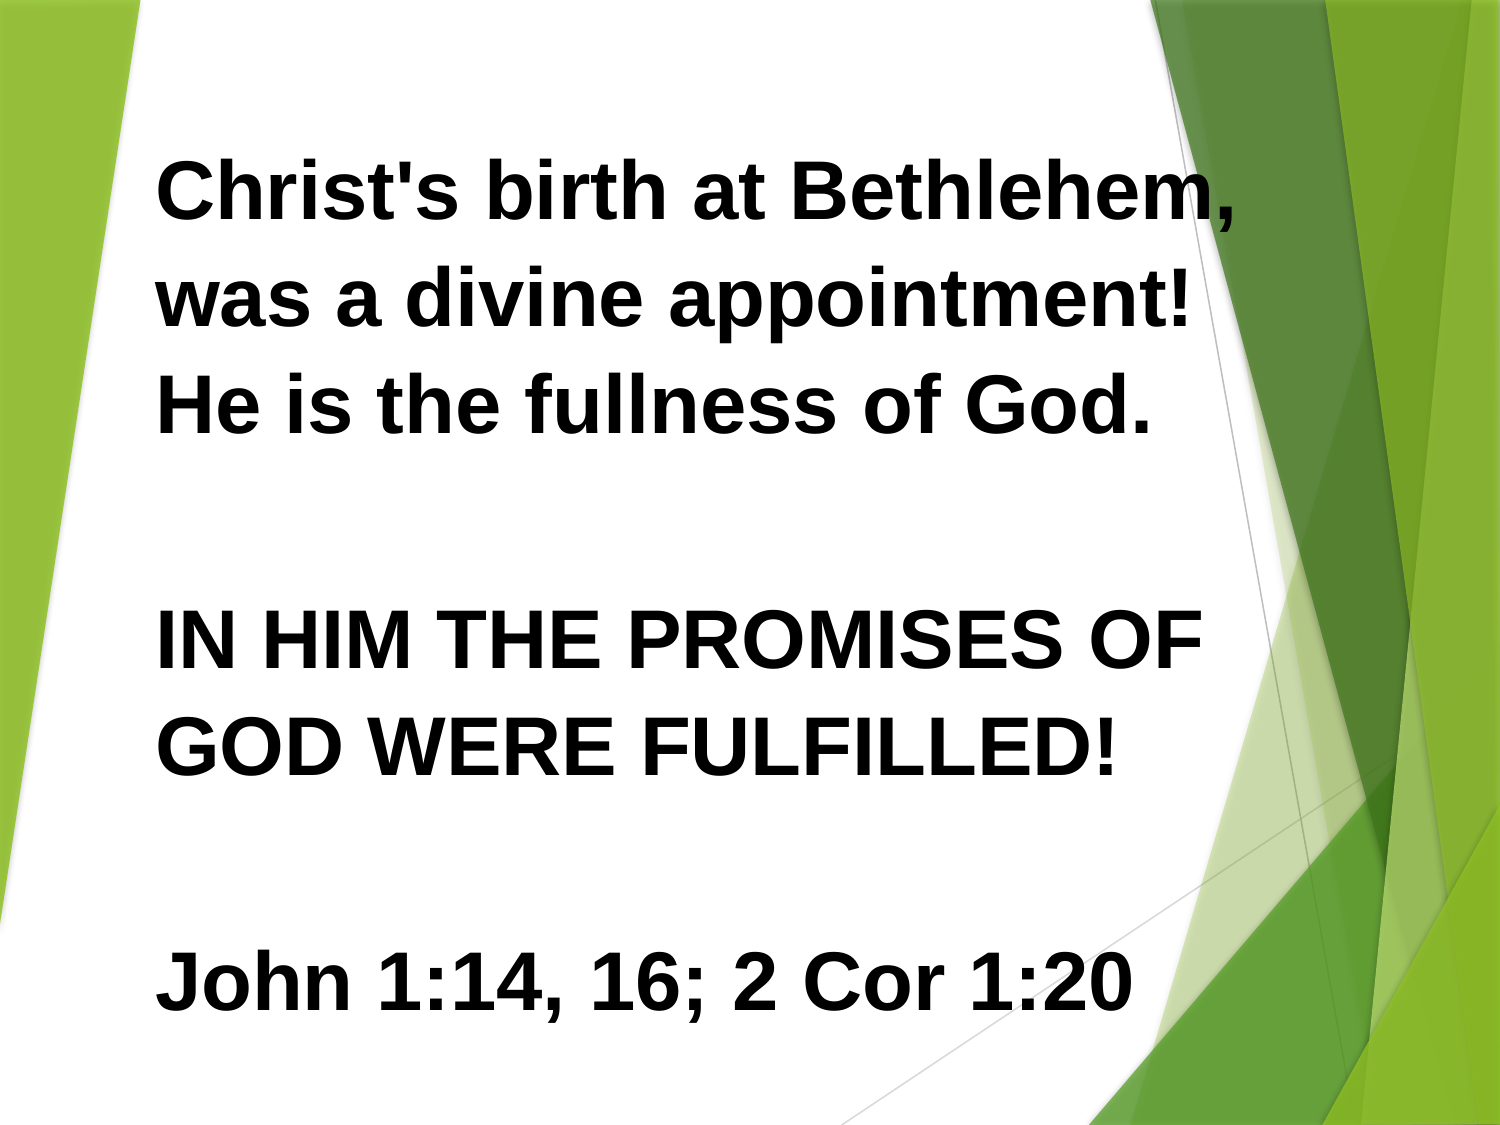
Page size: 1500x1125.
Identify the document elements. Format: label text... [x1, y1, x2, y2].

text_box Christ's birth at Bethlehem, was a divine appointment! He is the fullness of God. IN HIM THE PROMISES OF GOD WERE FULFILLED! John 1:14, 16; 2 Cor 1:20 [140, 121, 1363, 1035]
